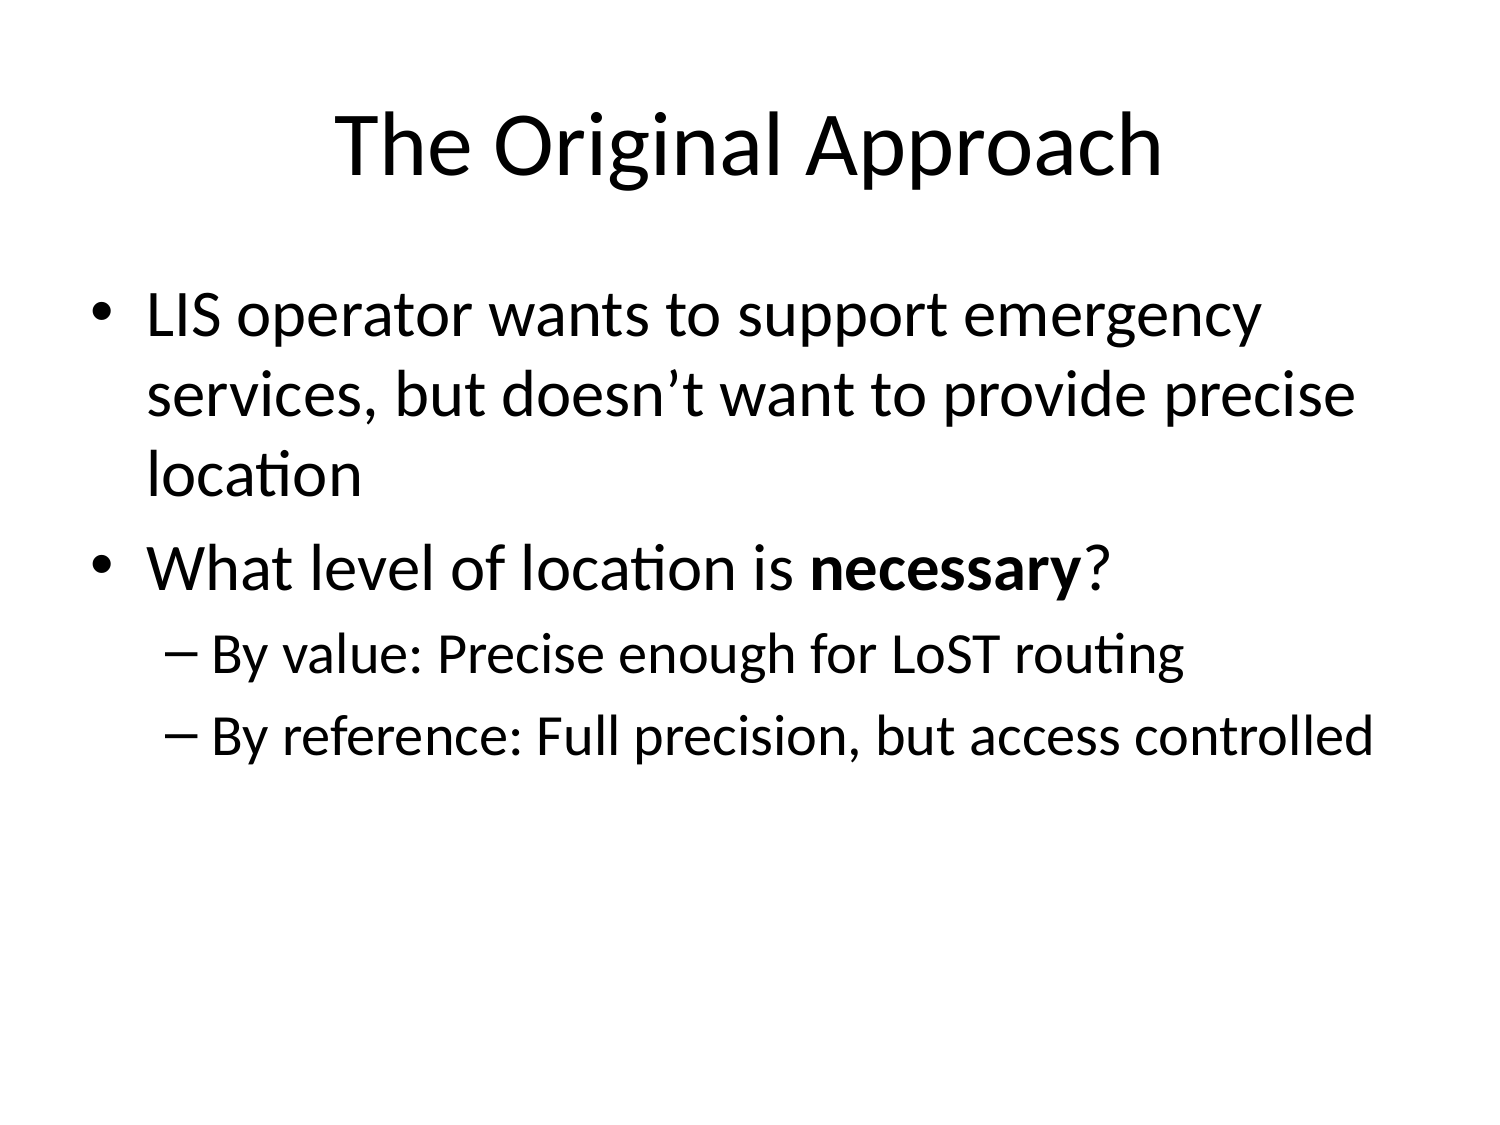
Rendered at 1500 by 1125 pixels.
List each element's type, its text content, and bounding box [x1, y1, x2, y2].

title The Original Approach [75, 45, 1425, 233]
list LIS operator wants to support emergency services, but doesn’t want to provide precise location What level of location is necessary? By value: Precise enough for LoST routing By reference: Full precision, but access controlled [75, 262, 1425, 1005]
